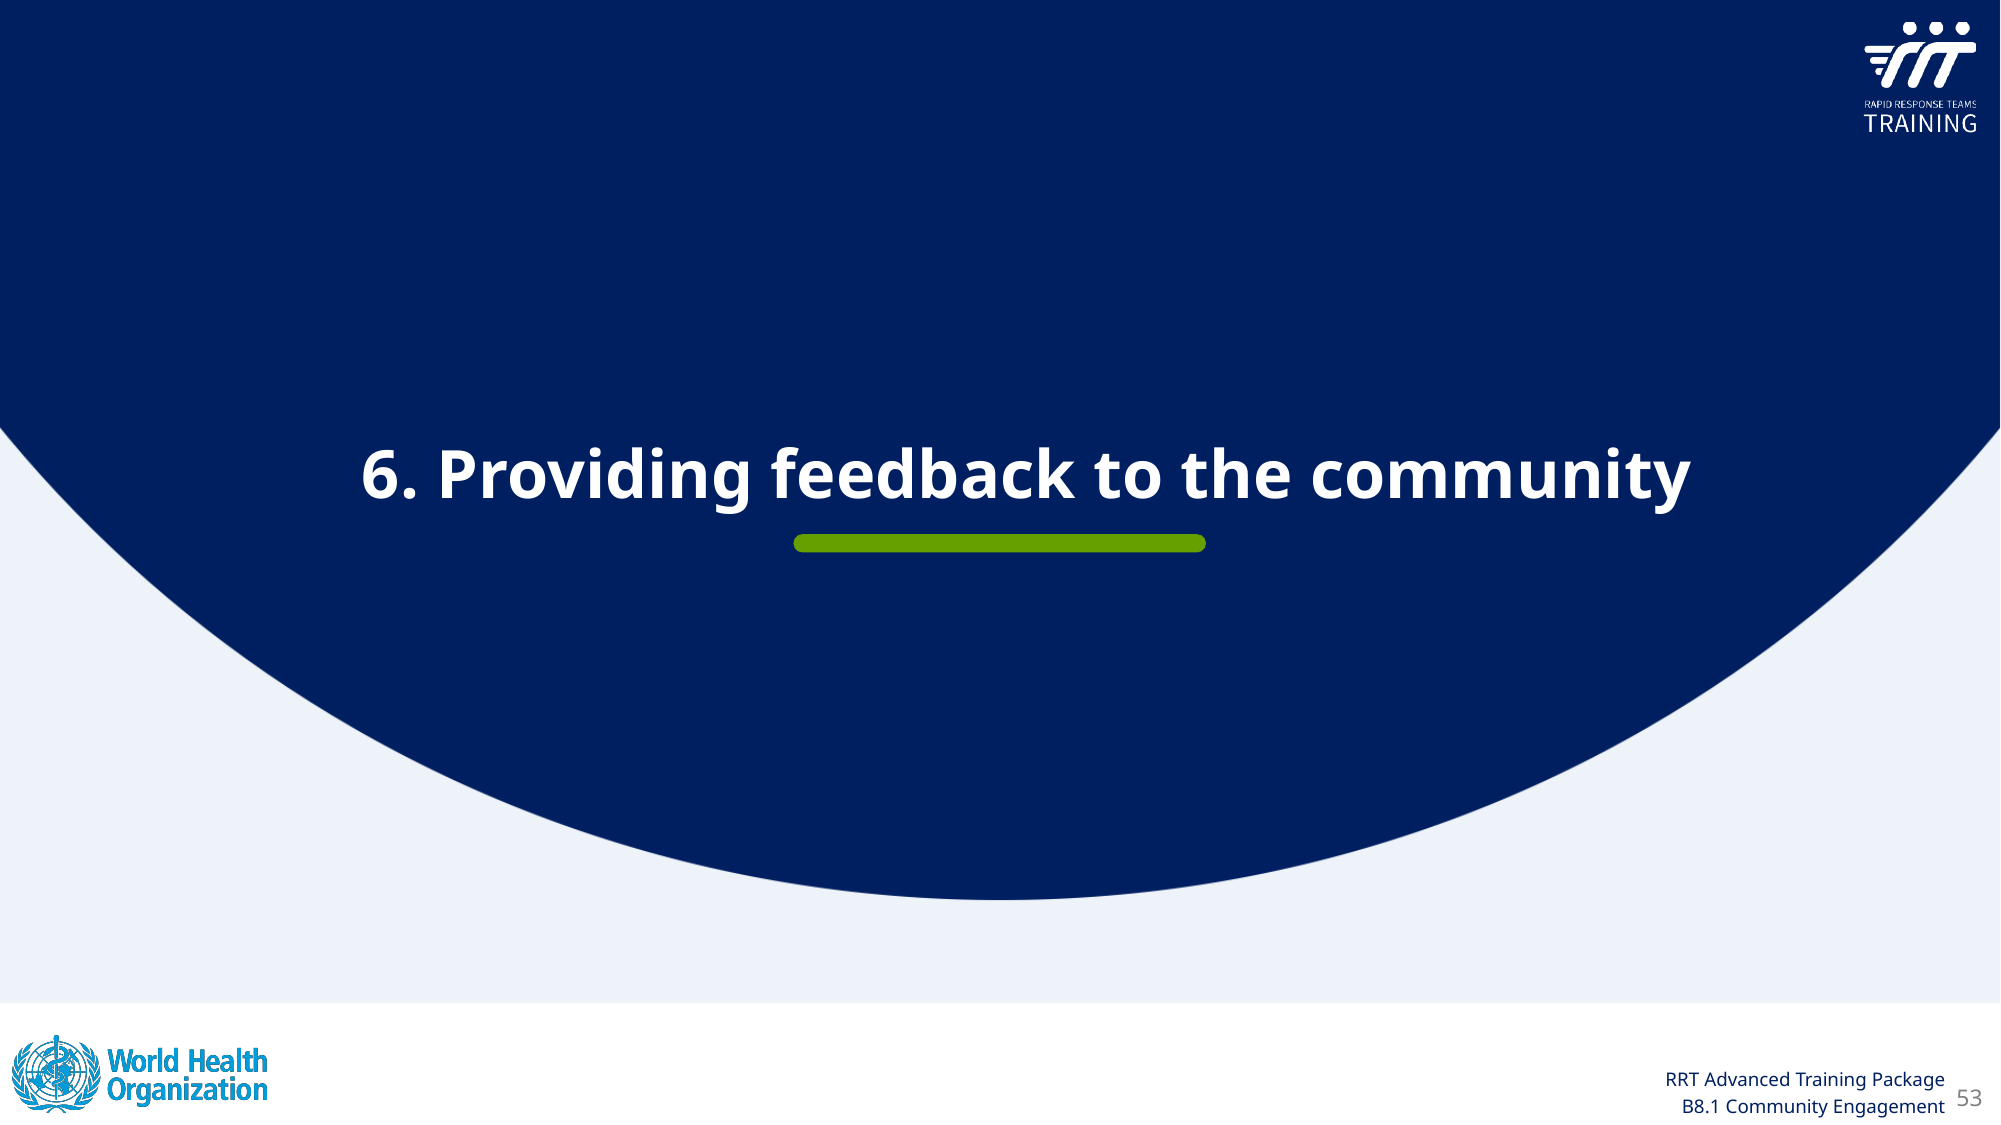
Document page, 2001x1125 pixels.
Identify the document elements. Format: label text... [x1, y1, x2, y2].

picture [50, 1108, 62, 1113]
picture [0, 0, 2001, 1003]
picture [12, 1083, 48, 1113]
picture [24, 1054, 36, 1087]
picture [30, 1083, 37, 1091]
picture [40, 1062, 47, 1070]
picture [22, 1062, 26, 1077]
picture [59, 1035, 267, 1113]
picture [46, 1056, 54, 1062]
picture [36, 1088, 78, 1105]
picture [34, 1054, 43, 1078]
picture [71, 1053, 90, 1091]
picture [12, 1035, 54, 1068]
text_box 6. Providing feedback to the community [96, 323, 1958, 631]
